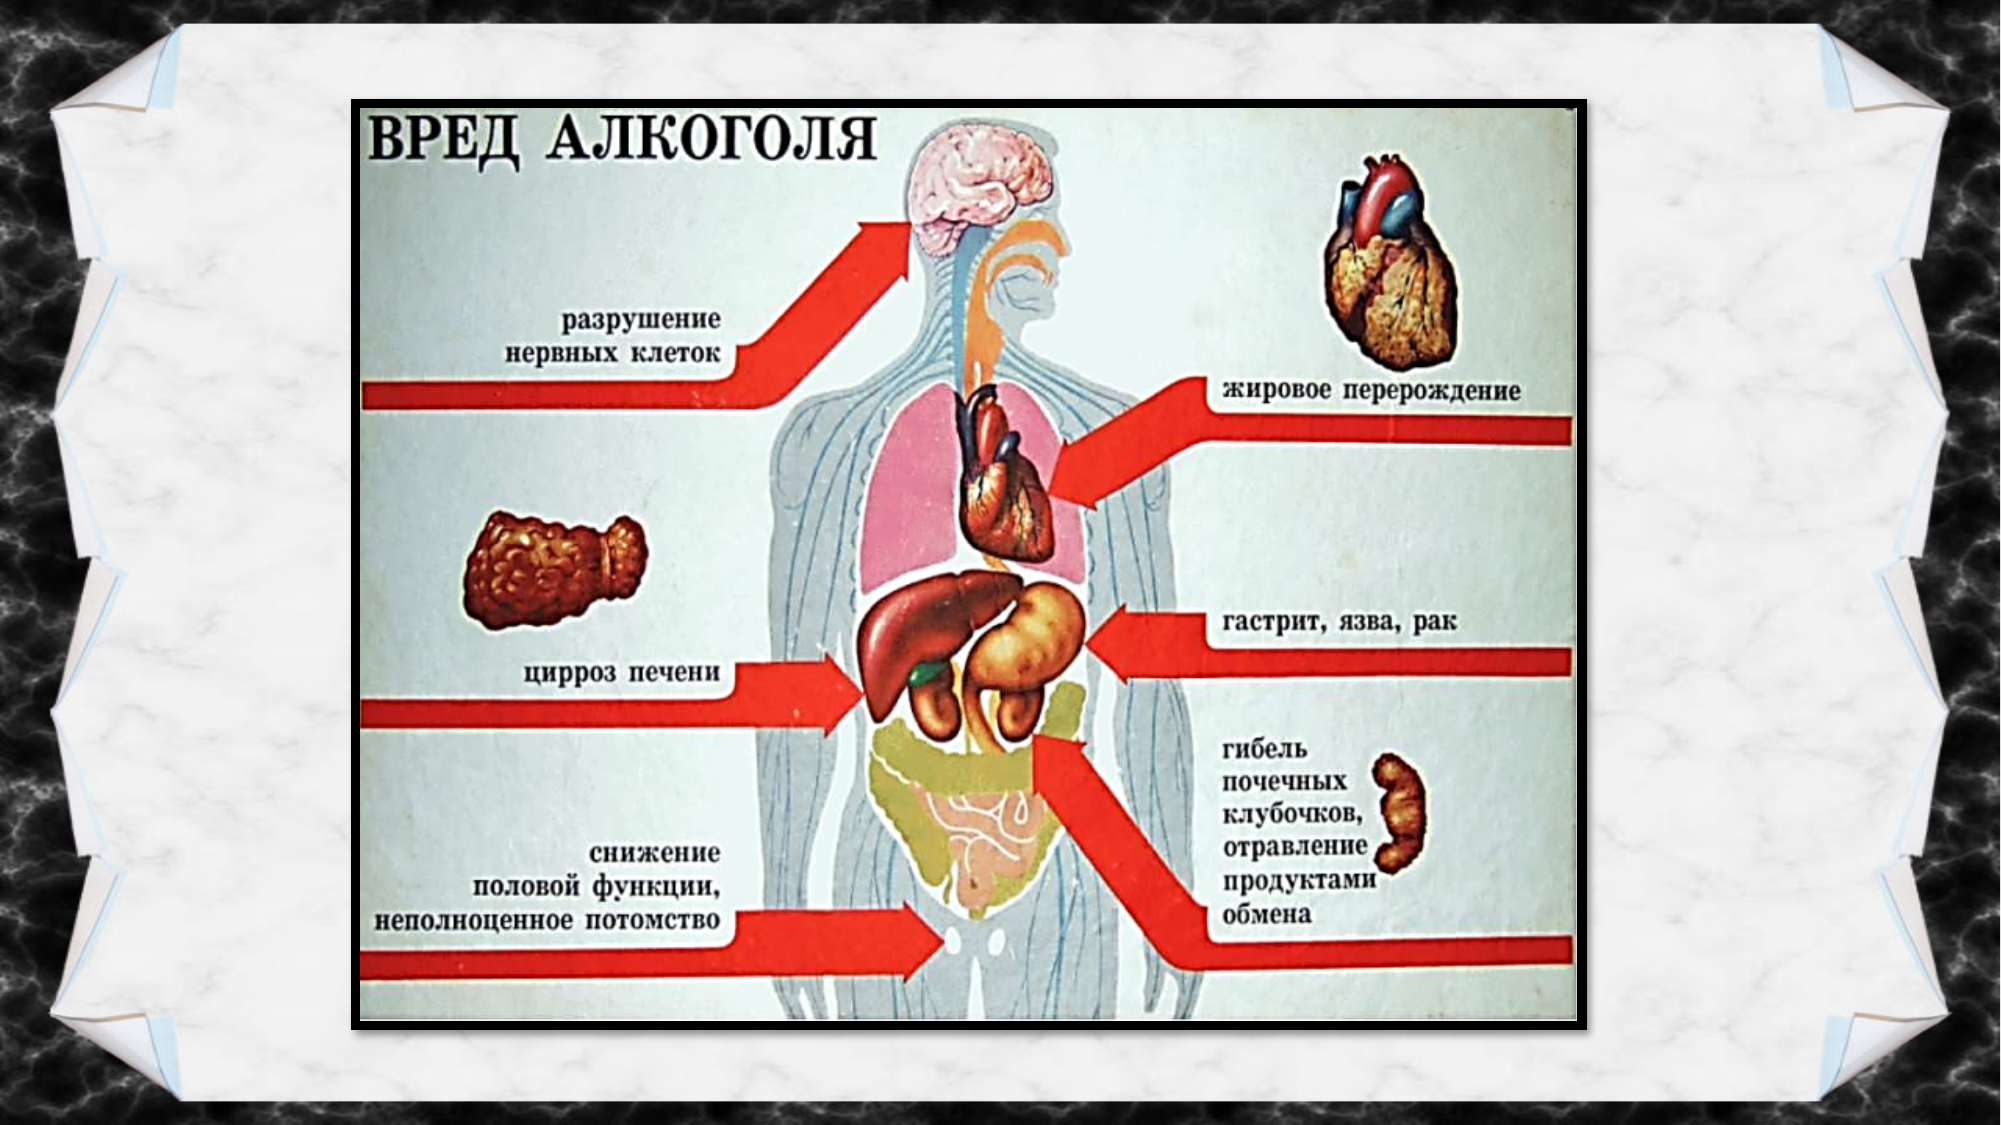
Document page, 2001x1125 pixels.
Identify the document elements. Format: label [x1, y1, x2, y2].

picture [0, 0, 2001, 1125]
list [360, 108, 1578, 1021]
